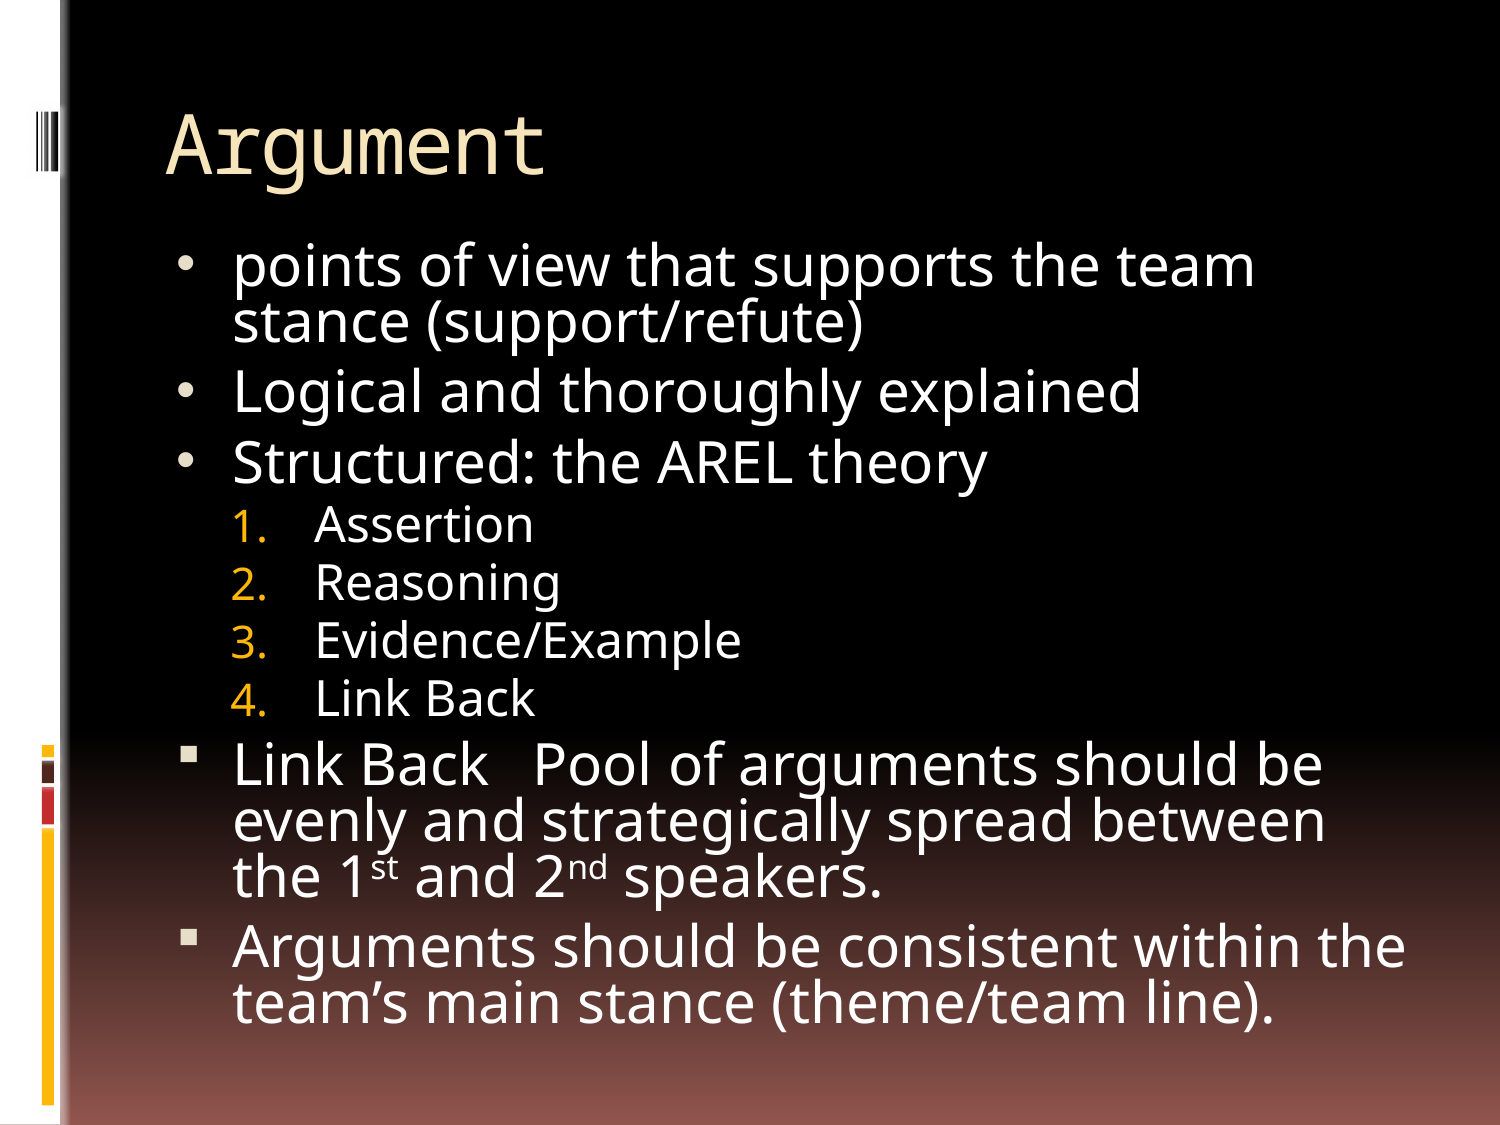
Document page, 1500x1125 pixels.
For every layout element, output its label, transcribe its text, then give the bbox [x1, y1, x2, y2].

list points of view that supports the team stance (support/refute) Logical and thoroughly explained Structured: the AREL theory Assertion Reasoning Evidence/Example Link Back Link Back Pool of arguments should be evenly and strategically spread between the 1st and 2nd speakers. Arguments should be consistent within the team’s main stance (theme/team line). [150, 234, 1425, 1043]
title Argument [150, 83, 1425, 234]
